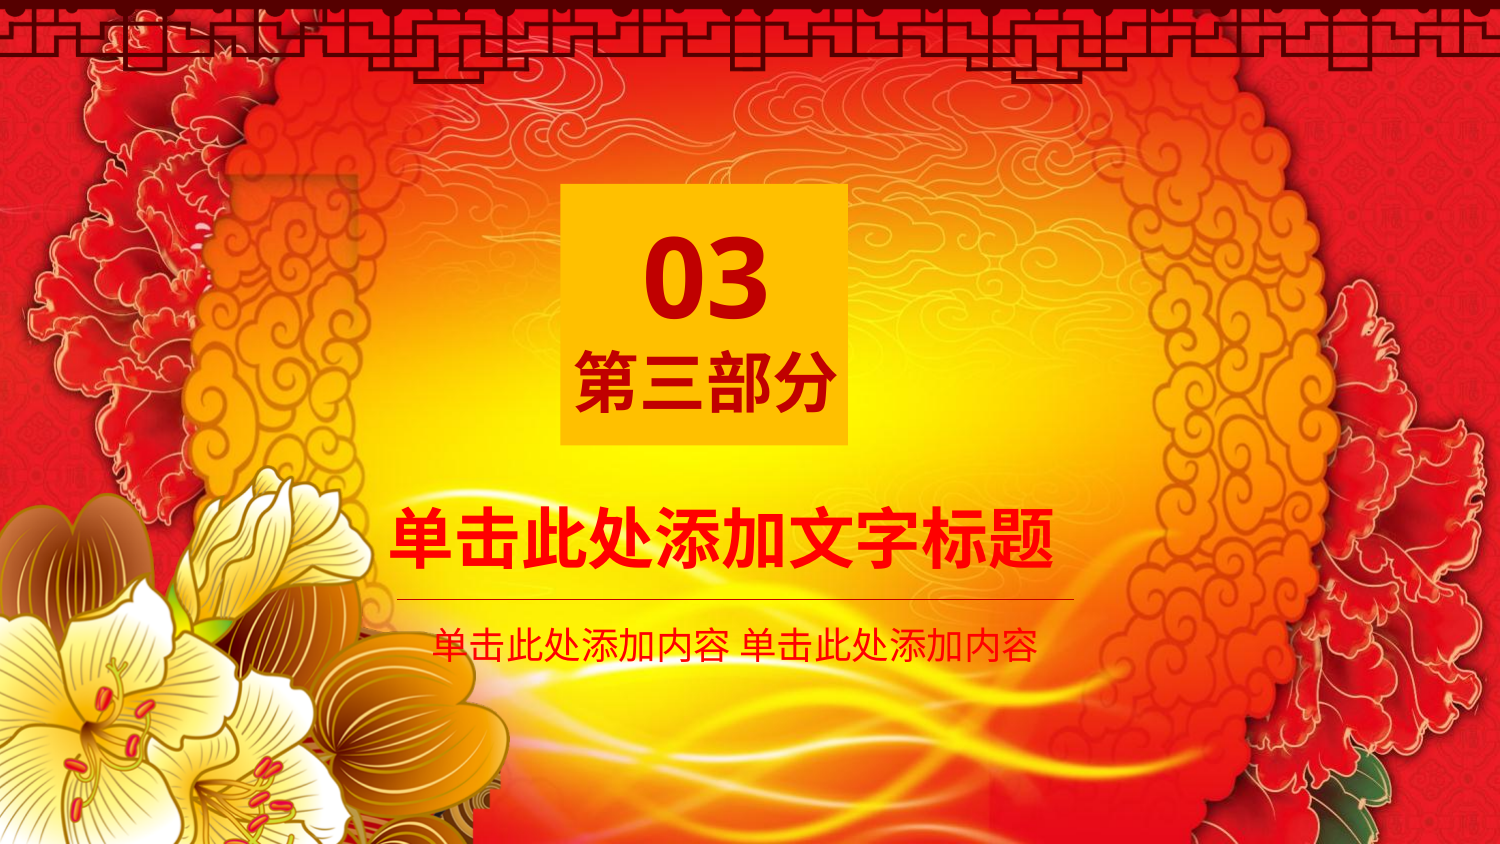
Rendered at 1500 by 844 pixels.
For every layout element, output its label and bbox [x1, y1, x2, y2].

text_box [0, 0, 1500, 844]
